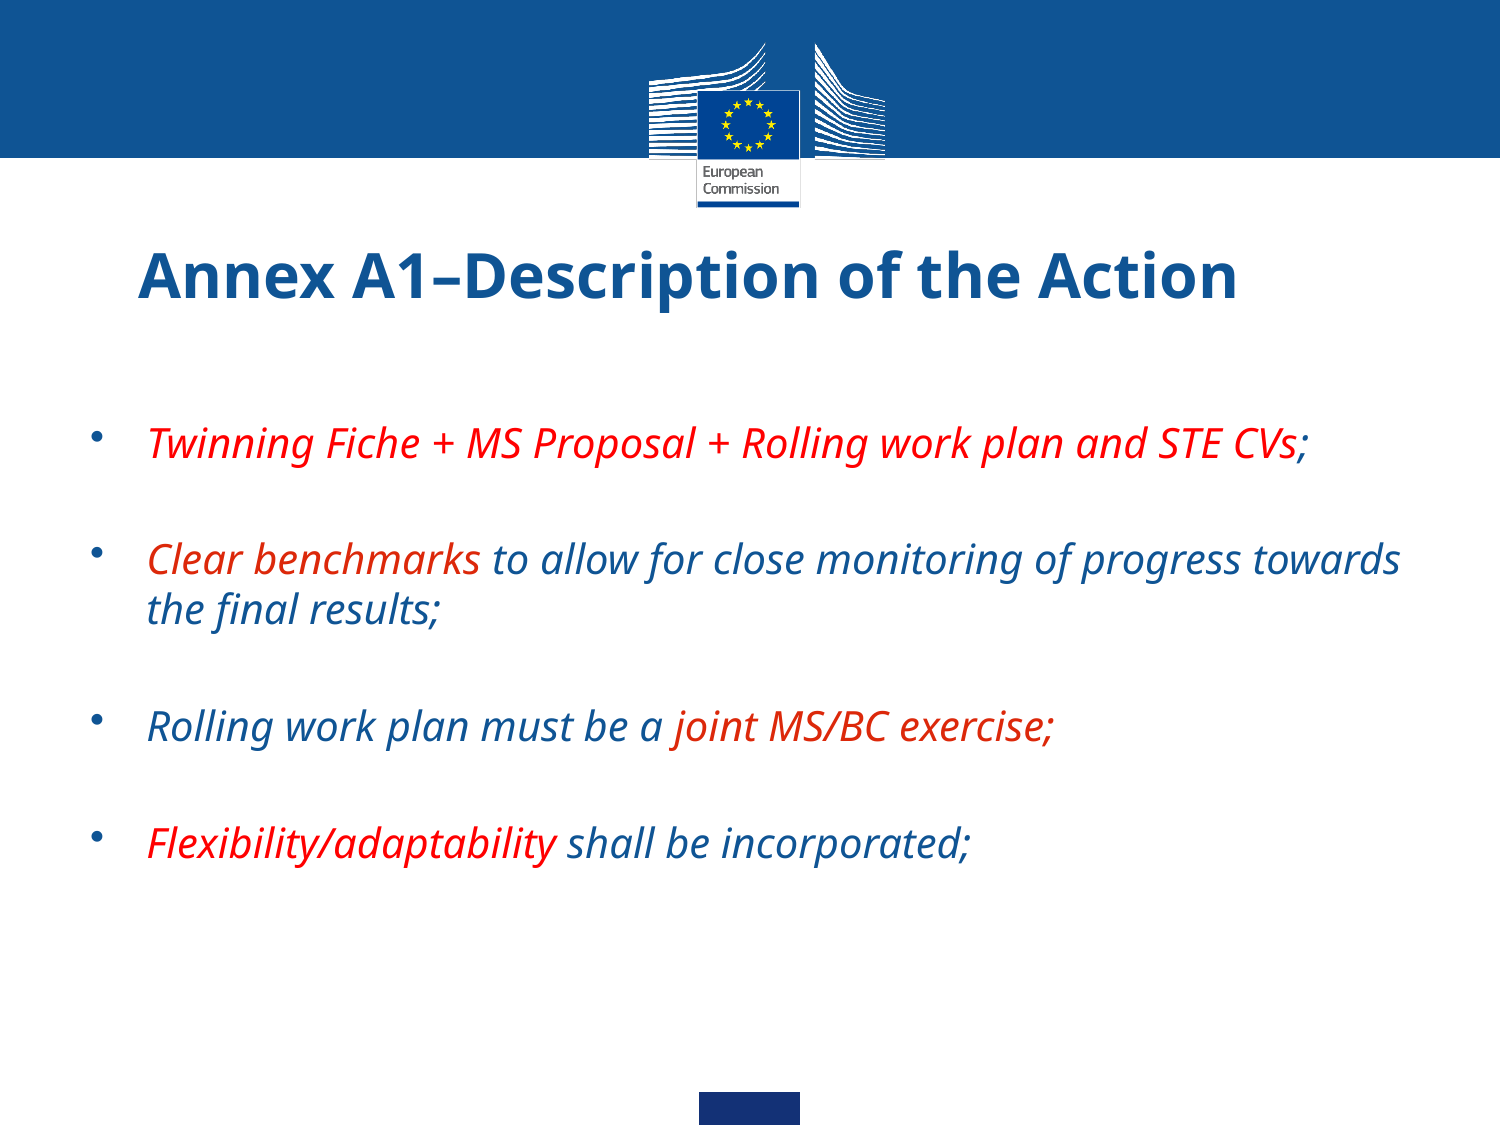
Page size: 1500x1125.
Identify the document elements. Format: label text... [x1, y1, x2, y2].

title Annex A1–Description of the Action [64, 196, 1415, 350]
picture [649, 42, 885, 196]
list Twinning Fiche + MS Proposal + Rolling work plan and STE CVs; Clear benchmarks to allow for close monitoring of progress towards the final results; Rolling work plan must be a joint MS/BC exercise; Flexibility/adaptability shall be incorporated; [75, 408, 1425, 988]
